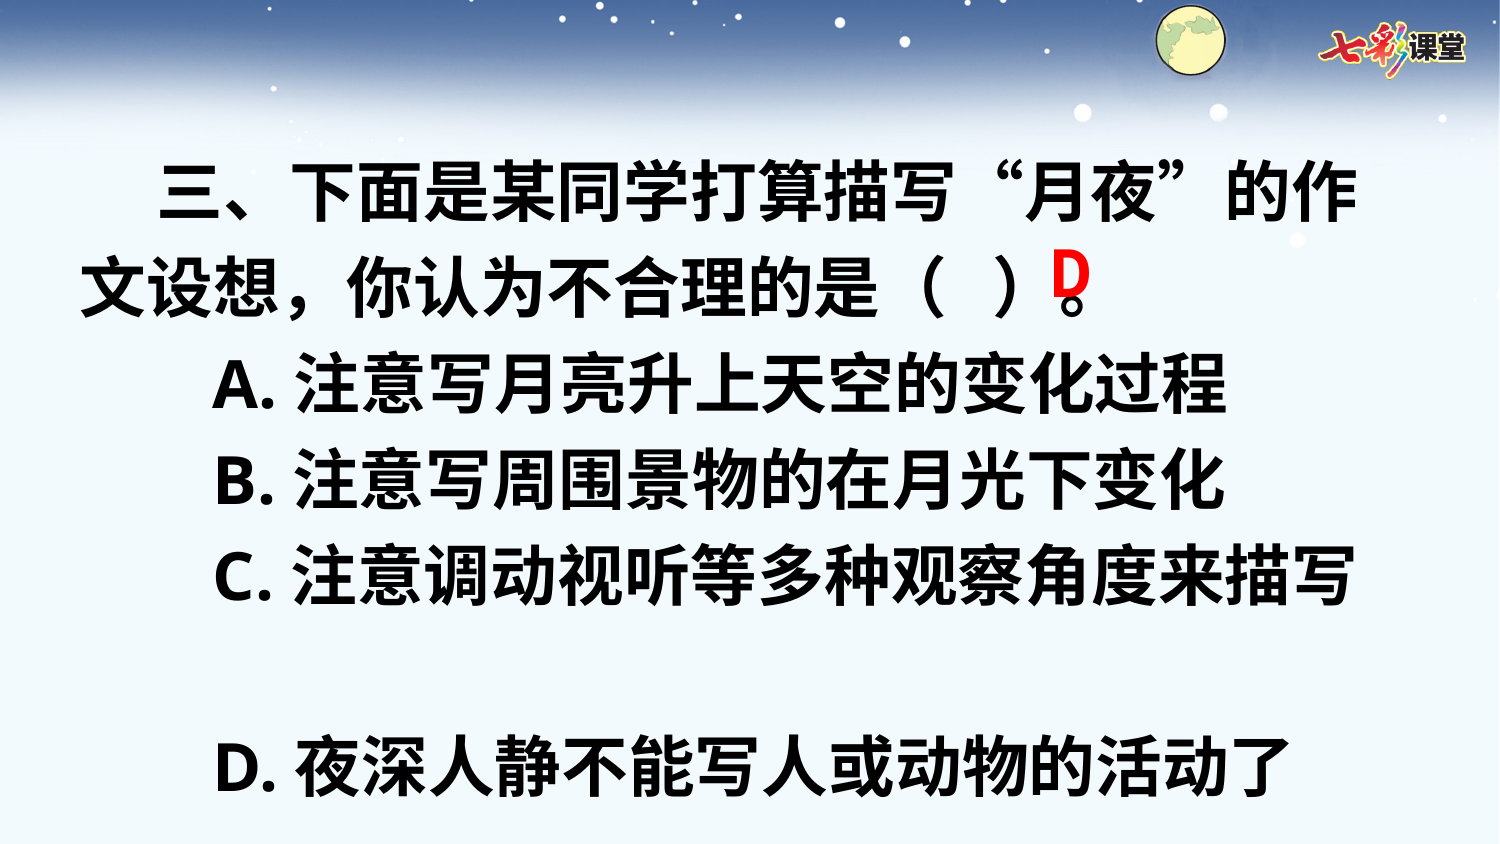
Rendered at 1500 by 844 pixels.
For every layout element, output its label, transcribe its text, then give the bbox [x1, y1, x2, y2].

picture [0, 0, 1500, 844]
text_box 三、下面是某同学打算描写“月夜”的作文设想，你认为不合理的是（ ）。 A.注意写月亮升上天空的变化过程 B.注意写周围景物的在月光下变化 C.注意调动视听等多种观察角度来描写 D.夜深人静不能写人或动物的活动了 [64, 126, 1388, 813]
text_box D [1036, 223, 1105, 318]
